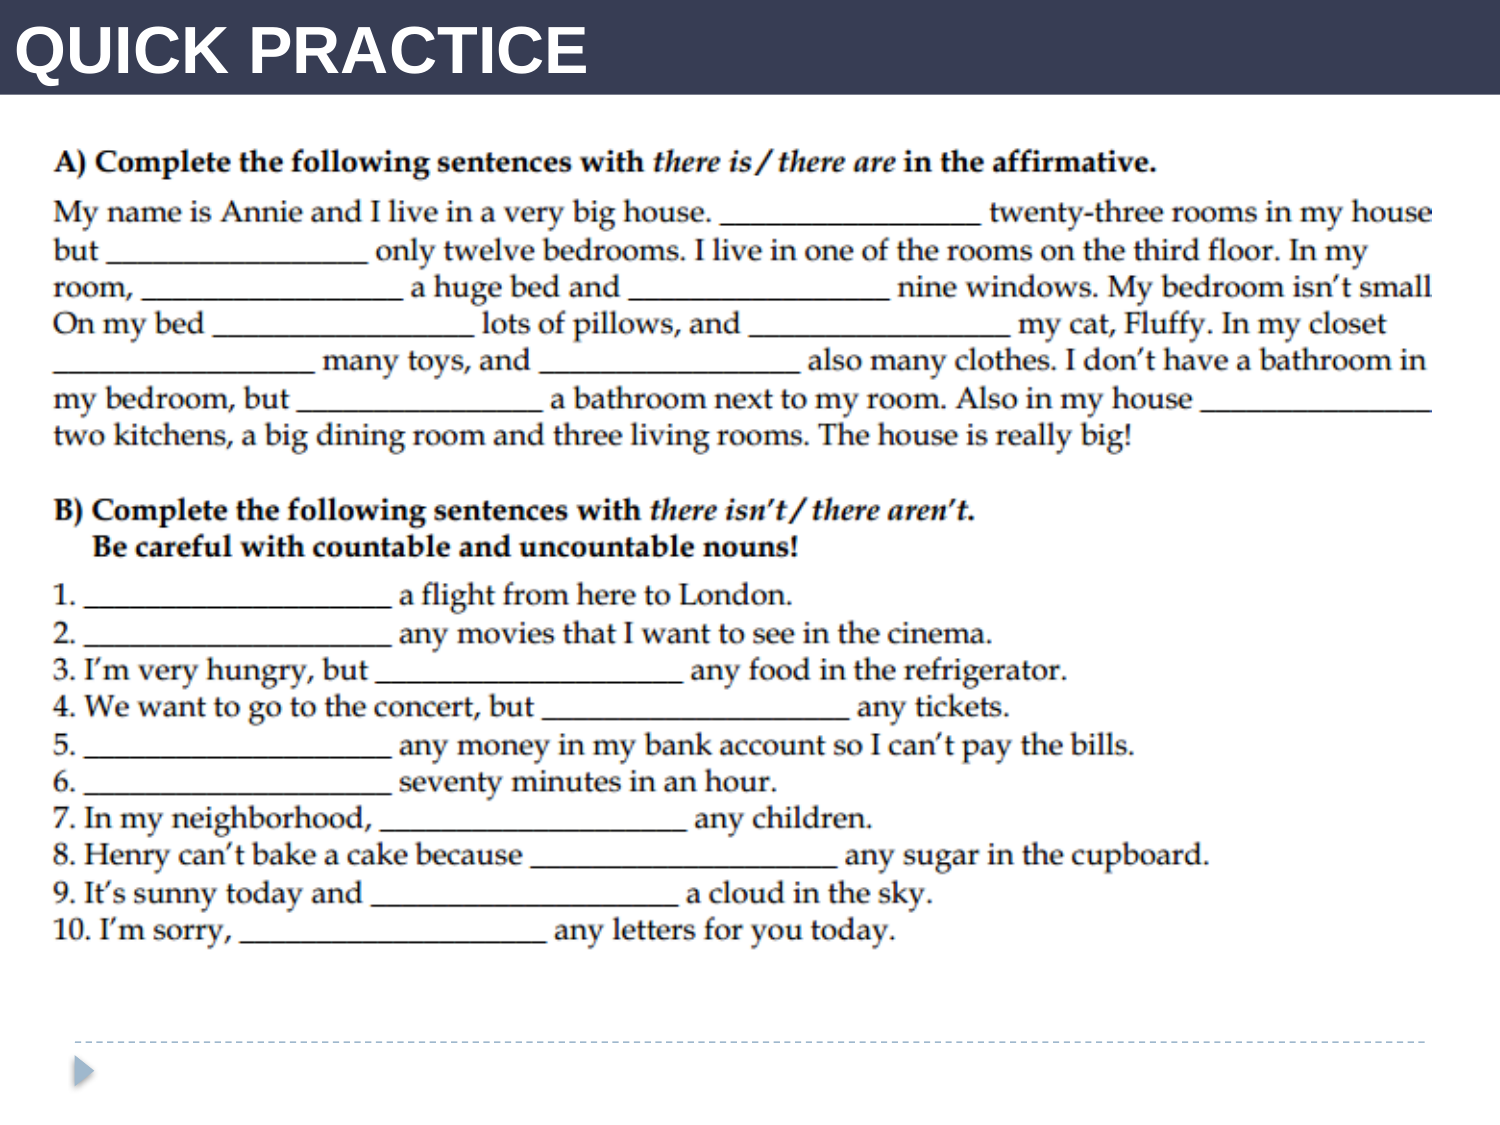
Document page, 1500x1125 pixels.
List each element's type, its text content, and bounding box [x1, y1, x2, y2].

picture [37, 124, 1433, 963]
text_box QUICK PRACTICE [0, 0, 1500, 95]
